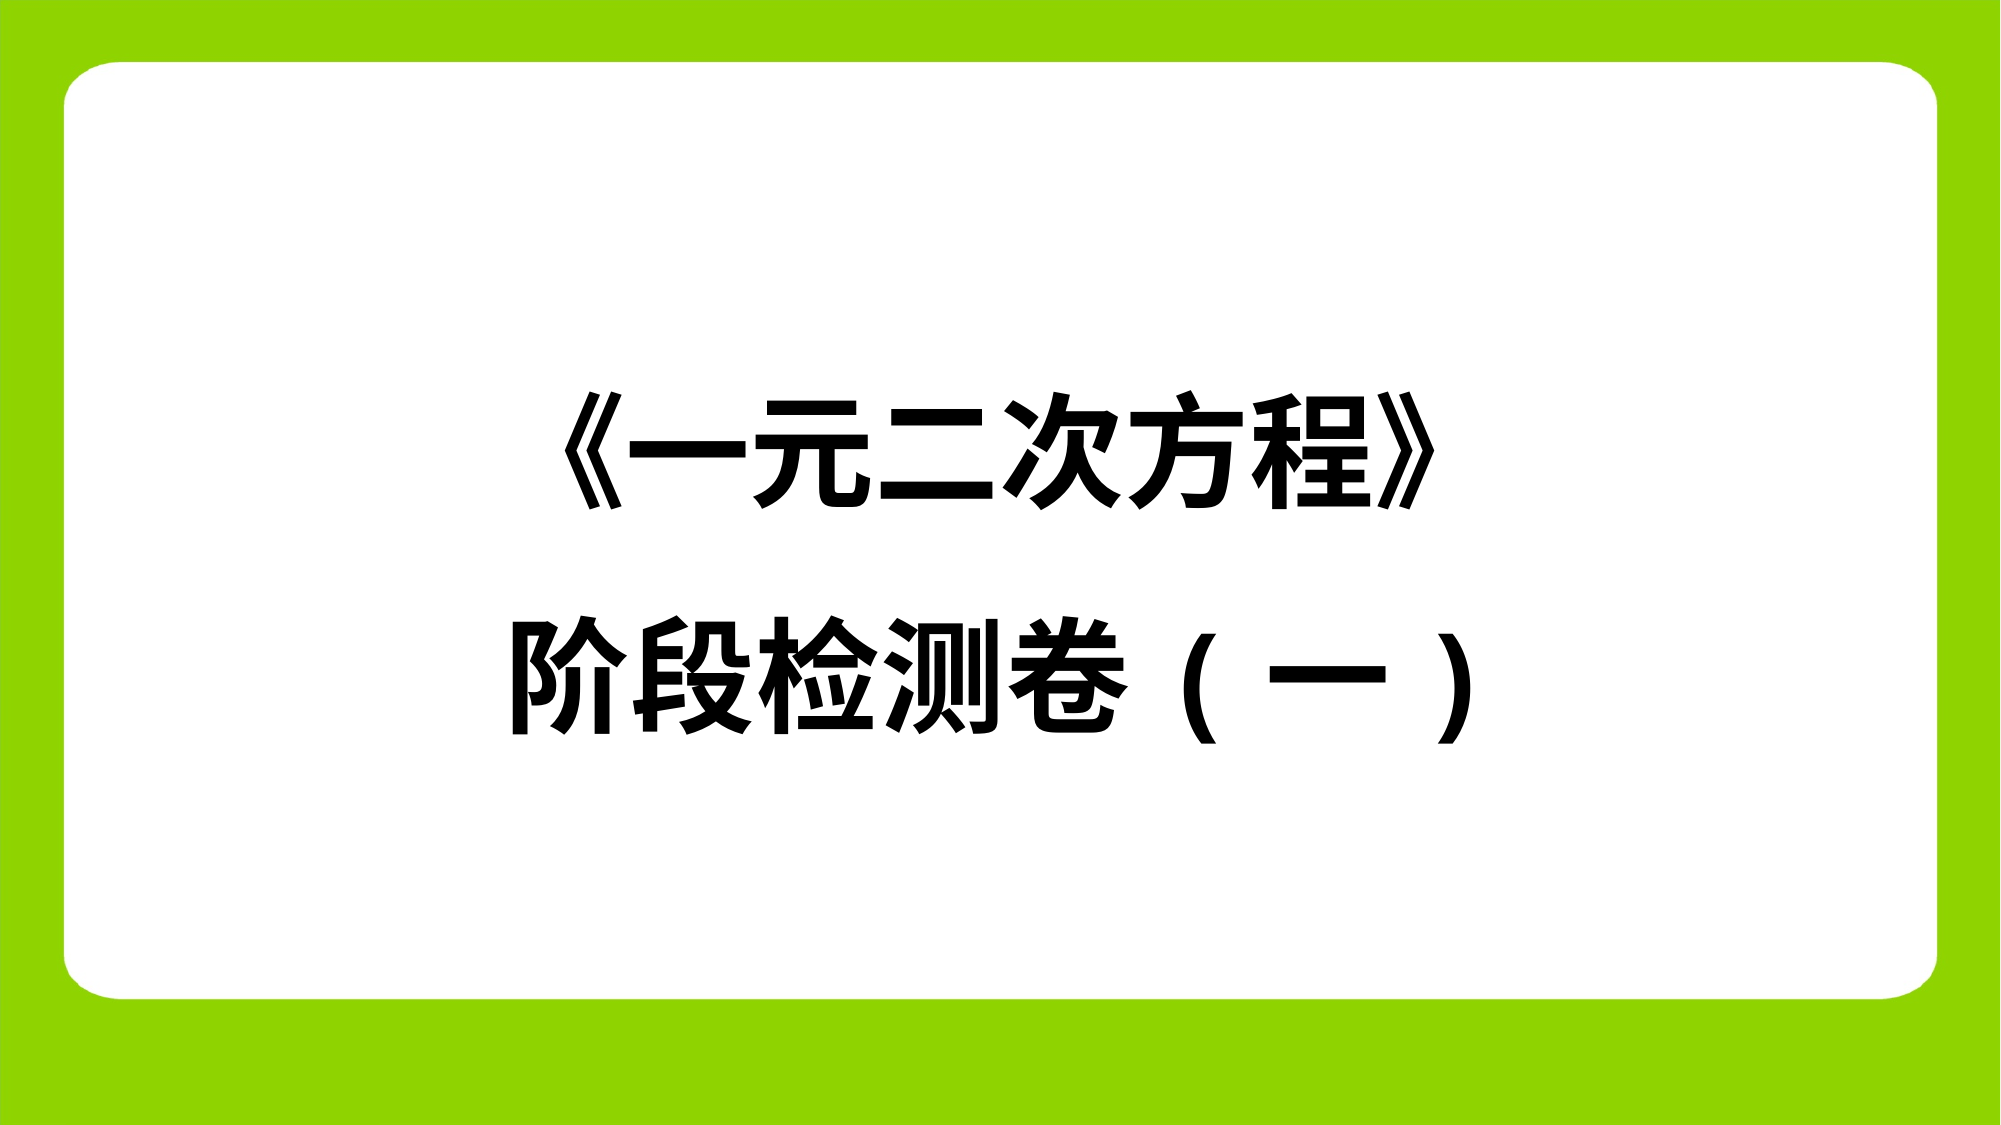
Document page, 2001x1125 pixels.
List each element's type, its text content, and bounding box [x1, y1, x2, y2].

picture [0, 0, 2001, 1125]
text_box 《一元二次方程》 阶段检测卷(一) [412, 290, 1587, 756]
